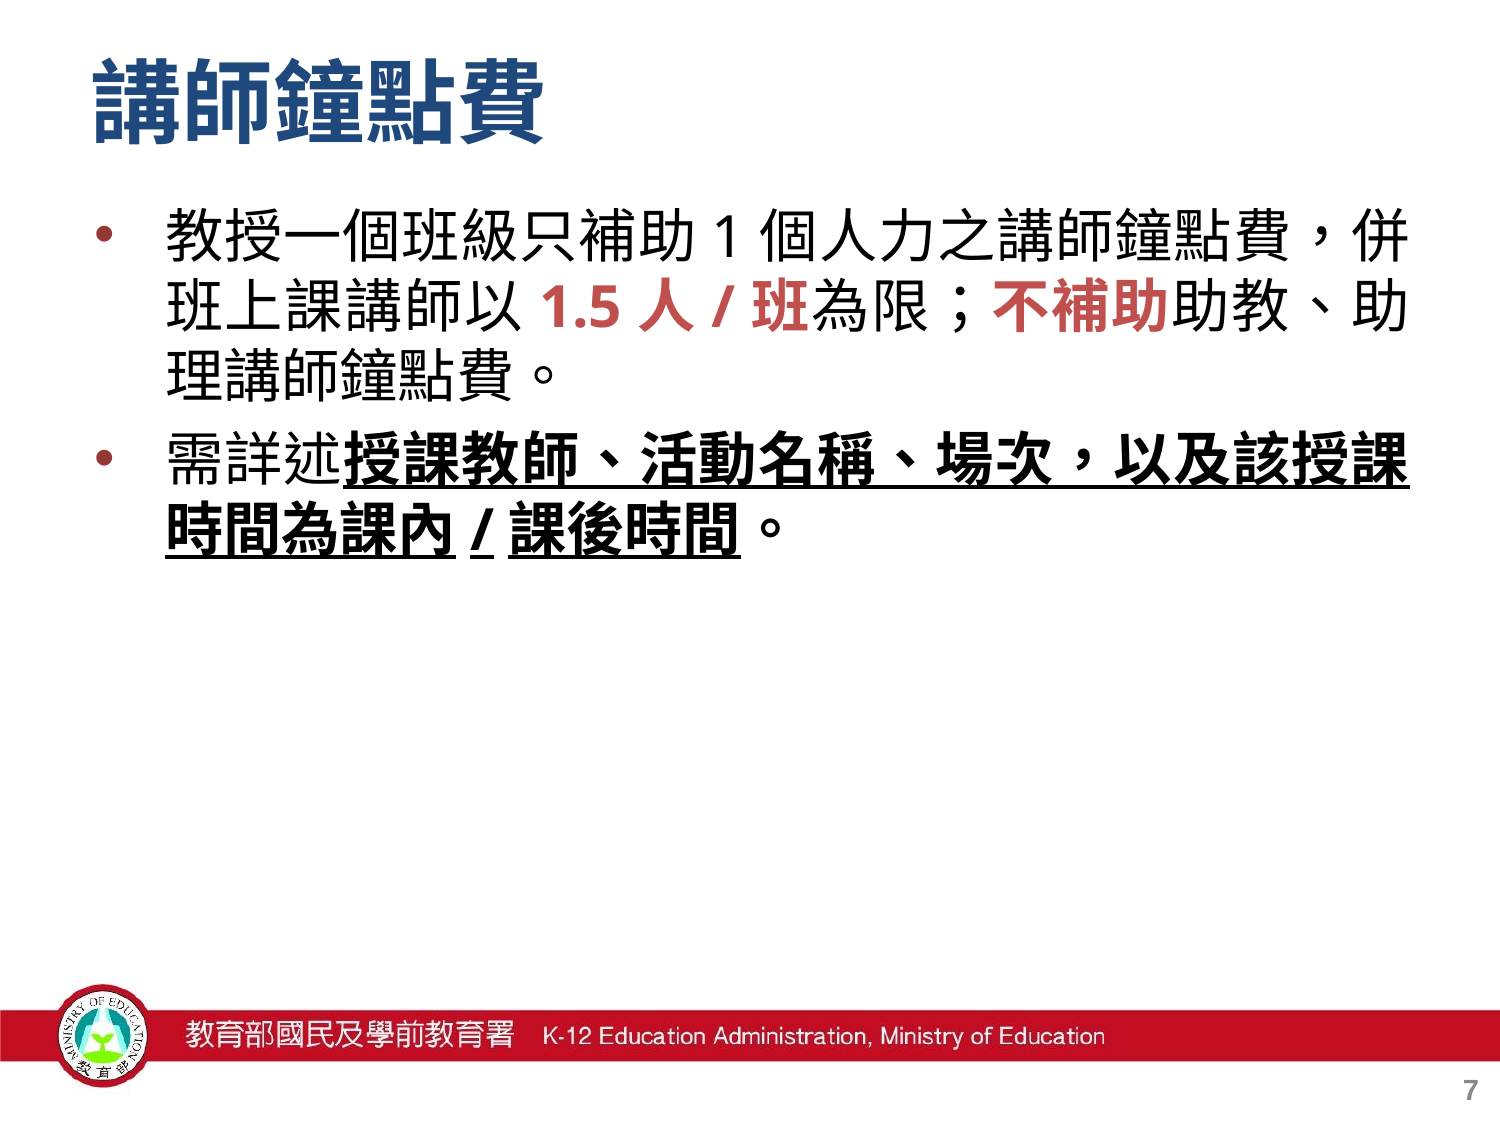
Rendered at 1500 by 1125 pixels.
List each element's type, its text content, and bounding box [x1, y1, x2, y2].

slide_number 6 [1144, 1058, 1495, 1119]
title 講師鐘點費 [75, 30, 1425, 170]
picture [0, 0, 1500, 1125]
list 教授一個班級只補助1個人力之講師鐘點費，併班上課講師以1.5人/班為限；不補助助教、助理講師鐘點費。 需詳述授課教師、活動名稱、場次，以及該授課時間為課內/課後時間。 [75, 191, 1425, 1017]
